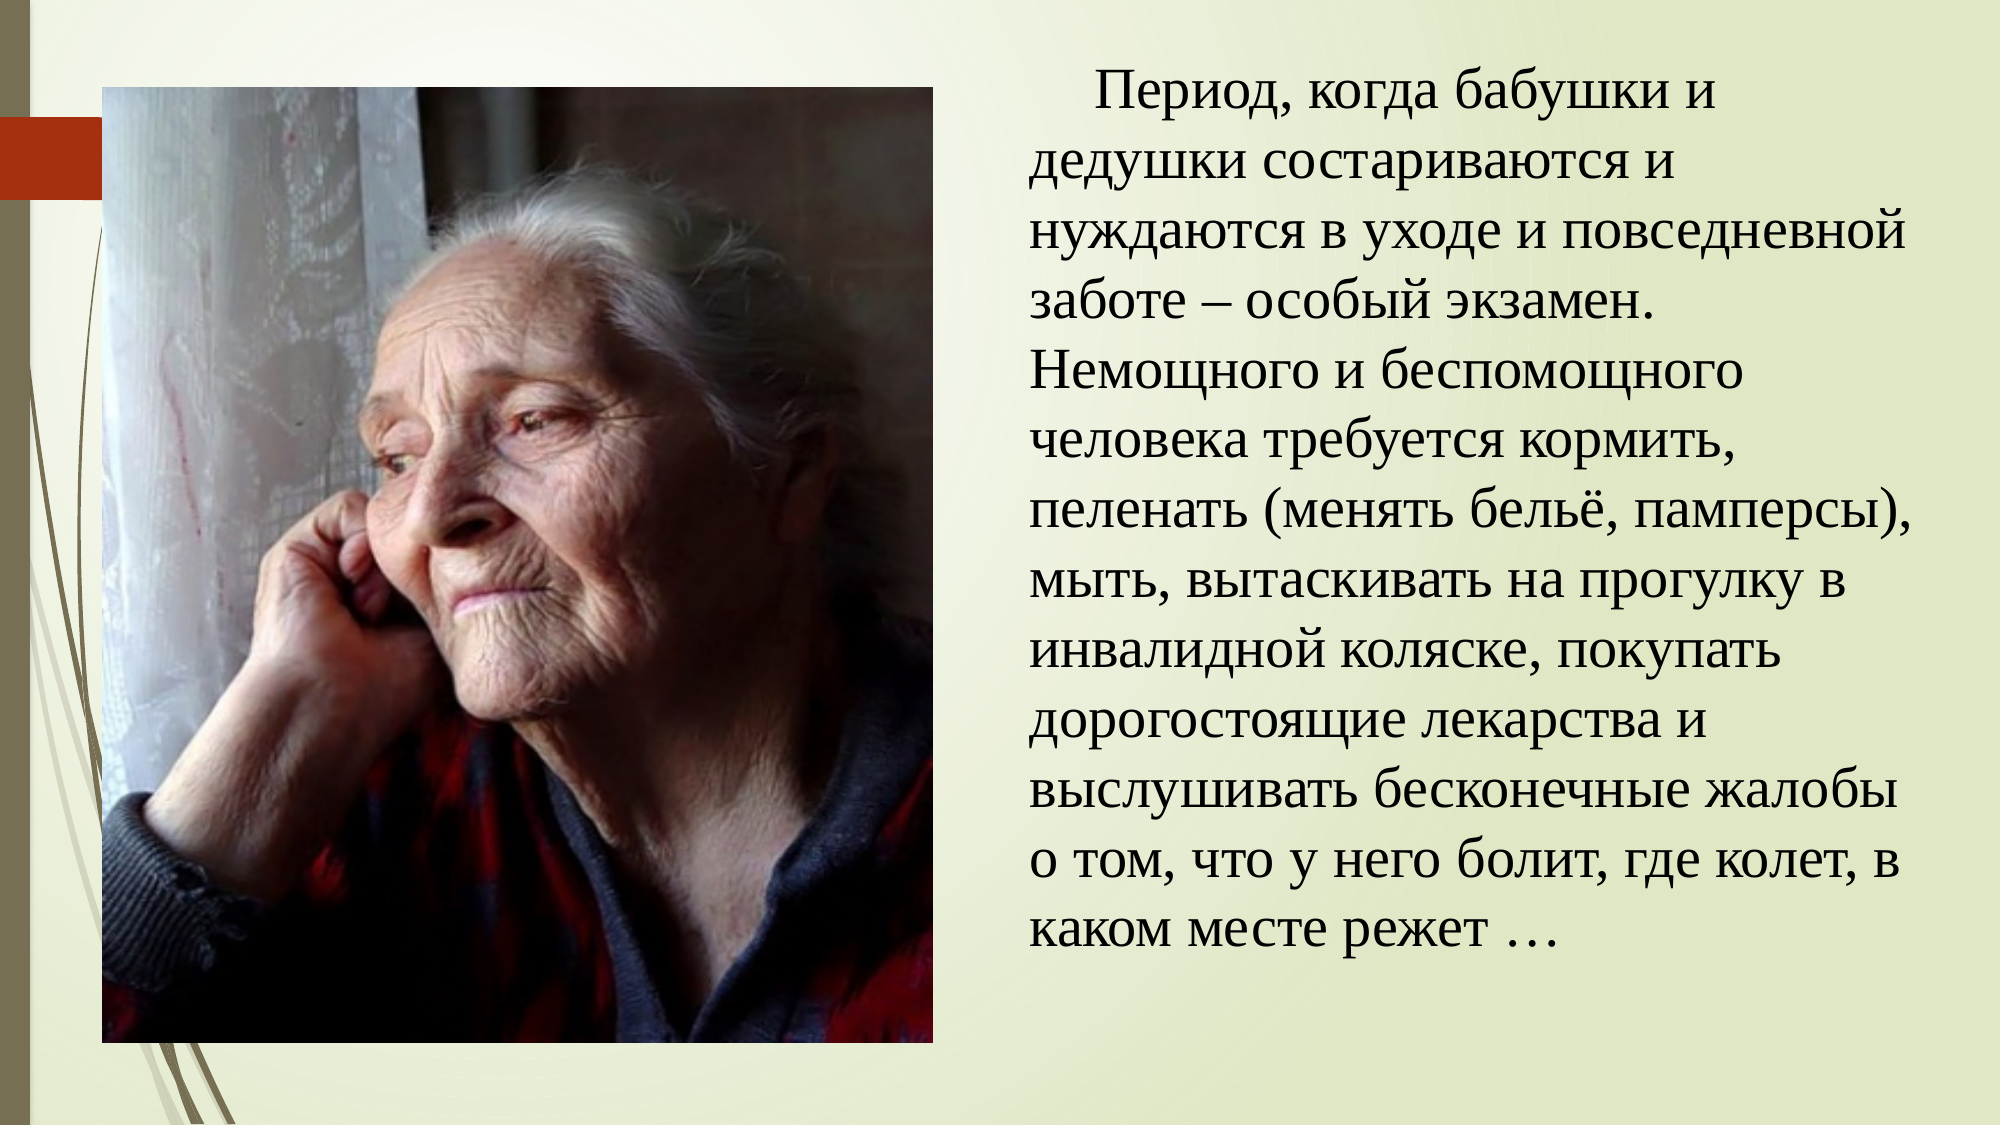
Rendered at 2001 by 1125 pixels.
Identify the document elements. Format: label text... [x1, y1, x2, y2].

list Период, когда бабушки и дедушки состариваются и нуждаются в уходе и повседневной заботе – особый экзамен. Немощного и беспомощного человека требуется кормить, пеленать (менять бельё, памперсы), мыть, вытаскивать на прогулку в инвалидной коляске, покупать дорогостоящие лекарства и выслушивать бесконечные жалобы о том, что у него болит, где колет, в каком месте режет … [1014, 42, 1935, 1089]
picture [101, 87, 933, 1043]
